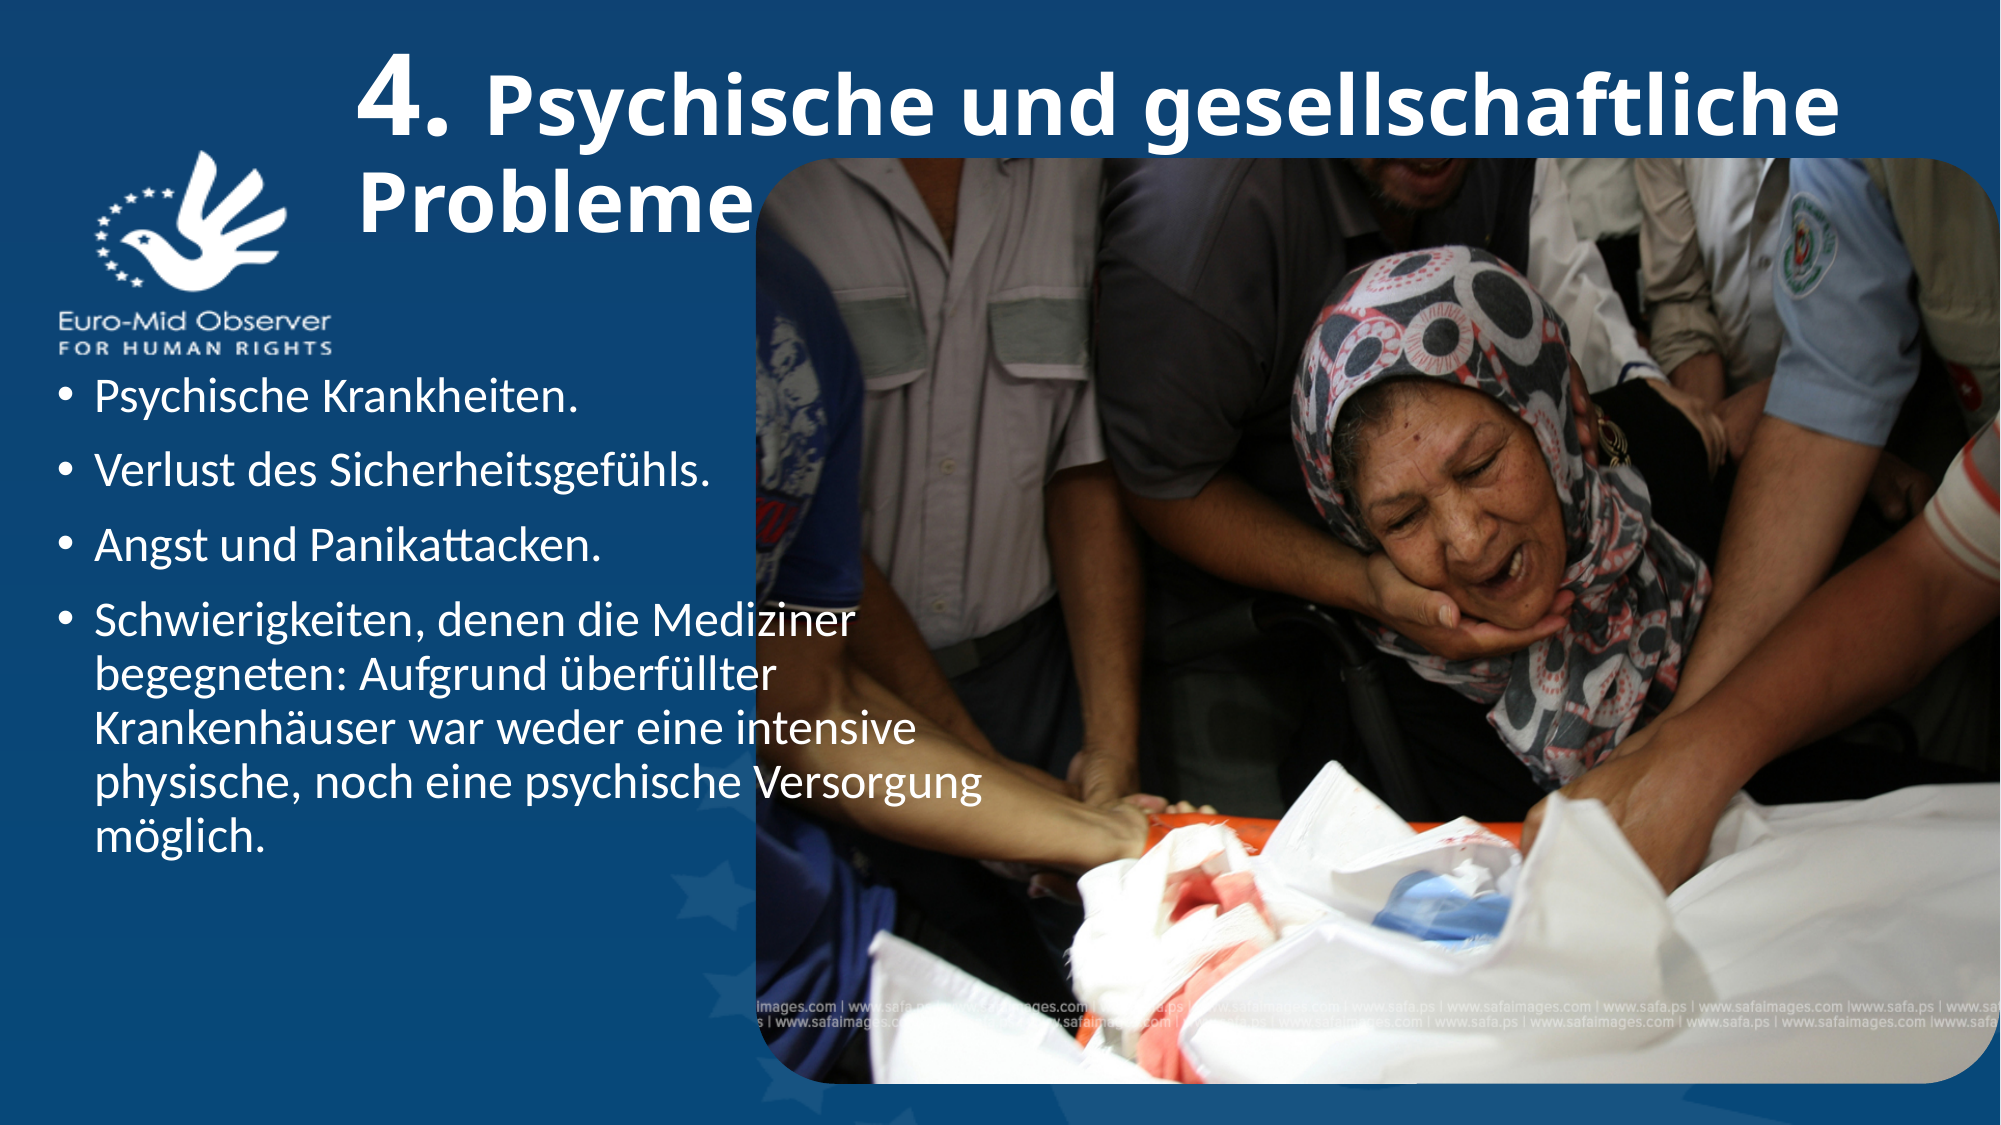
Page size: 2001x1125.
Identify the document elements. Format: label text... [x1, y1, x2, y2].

picture [0, 0, 2001, 1125]
title 4. Psychische und gesellschaftliche Probleme [341, 28, 1938, 259]
list Psychische Krankheiten. Verlust des Sicherheitsgefühls. Angst und Panikattacken. Schwierigkeiten, denen die Mediziner begegneten: Aufgrund überfüllter Krankenhäuser war weder eine intensive physische, noch eine psychische Versorgung möglich. [41, 361, 755, 948]
